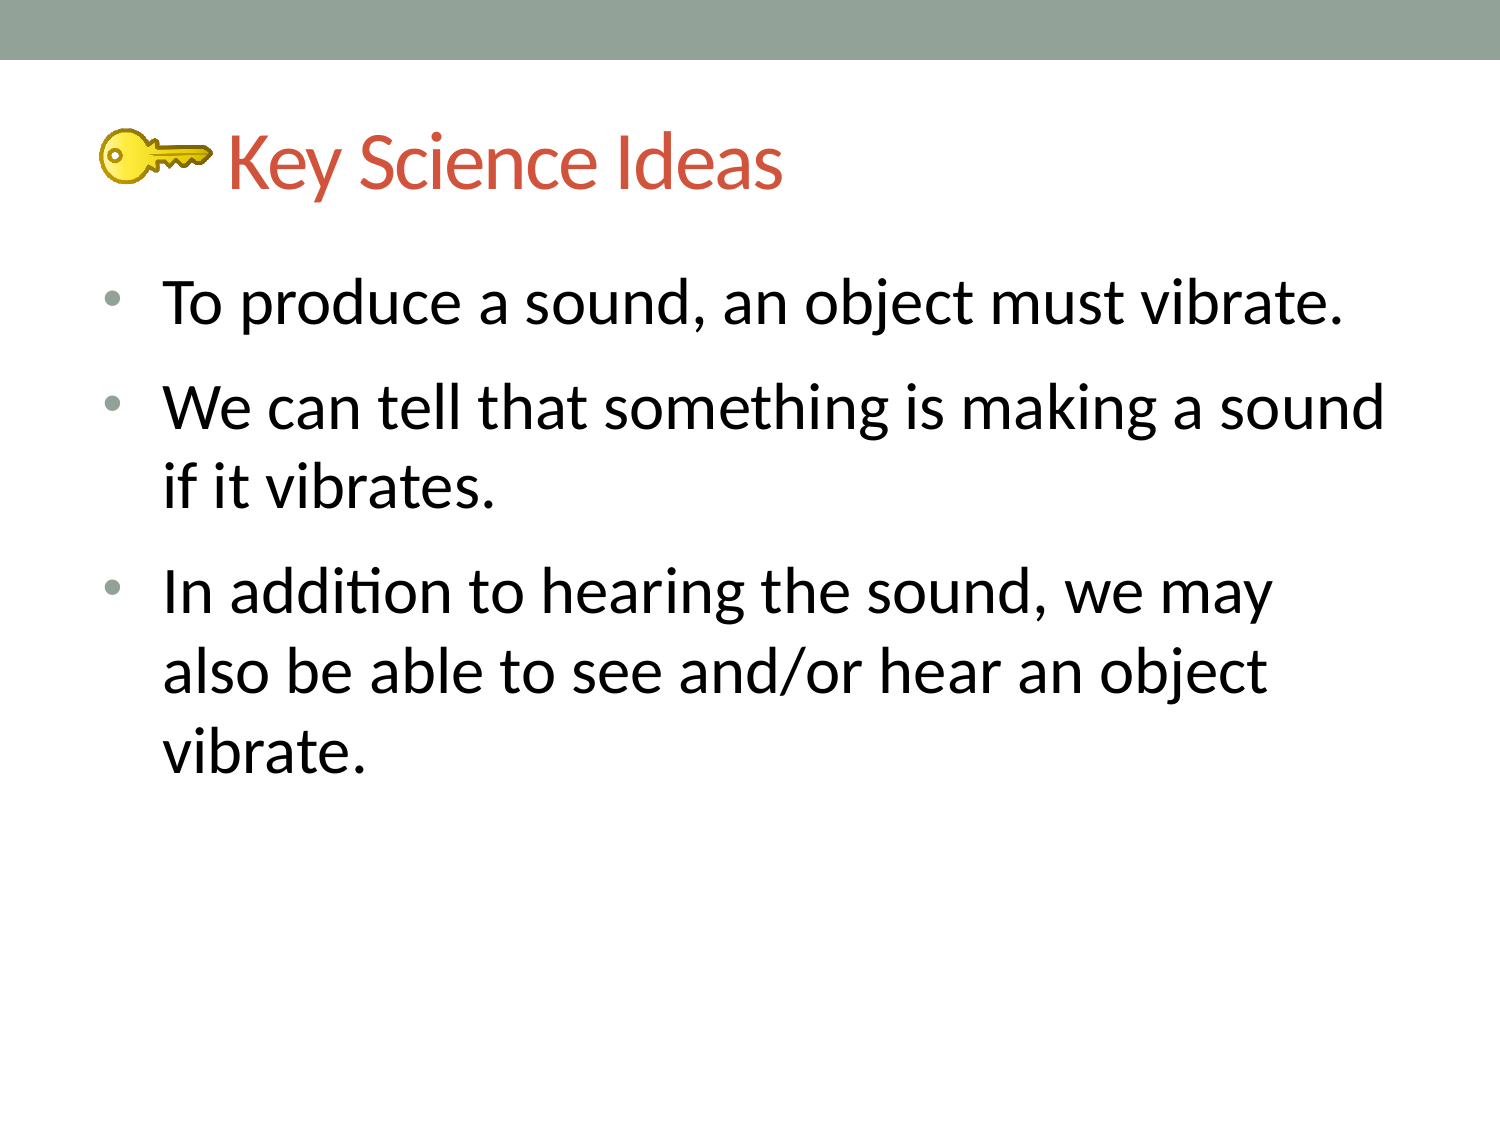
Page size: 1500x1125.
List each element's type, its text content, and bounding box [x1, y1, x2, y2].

list To produce a sound, an object must vibrate. We can tell that something is making a sound if it vibrates. In addition to hearing the sound, we may also be able to see and/or hear an object vibrate. [87, 249, 1413, 1100]
picture [99, 99, 213, 213]
title Key Science Ideas [99, 87, 1438, 225]
